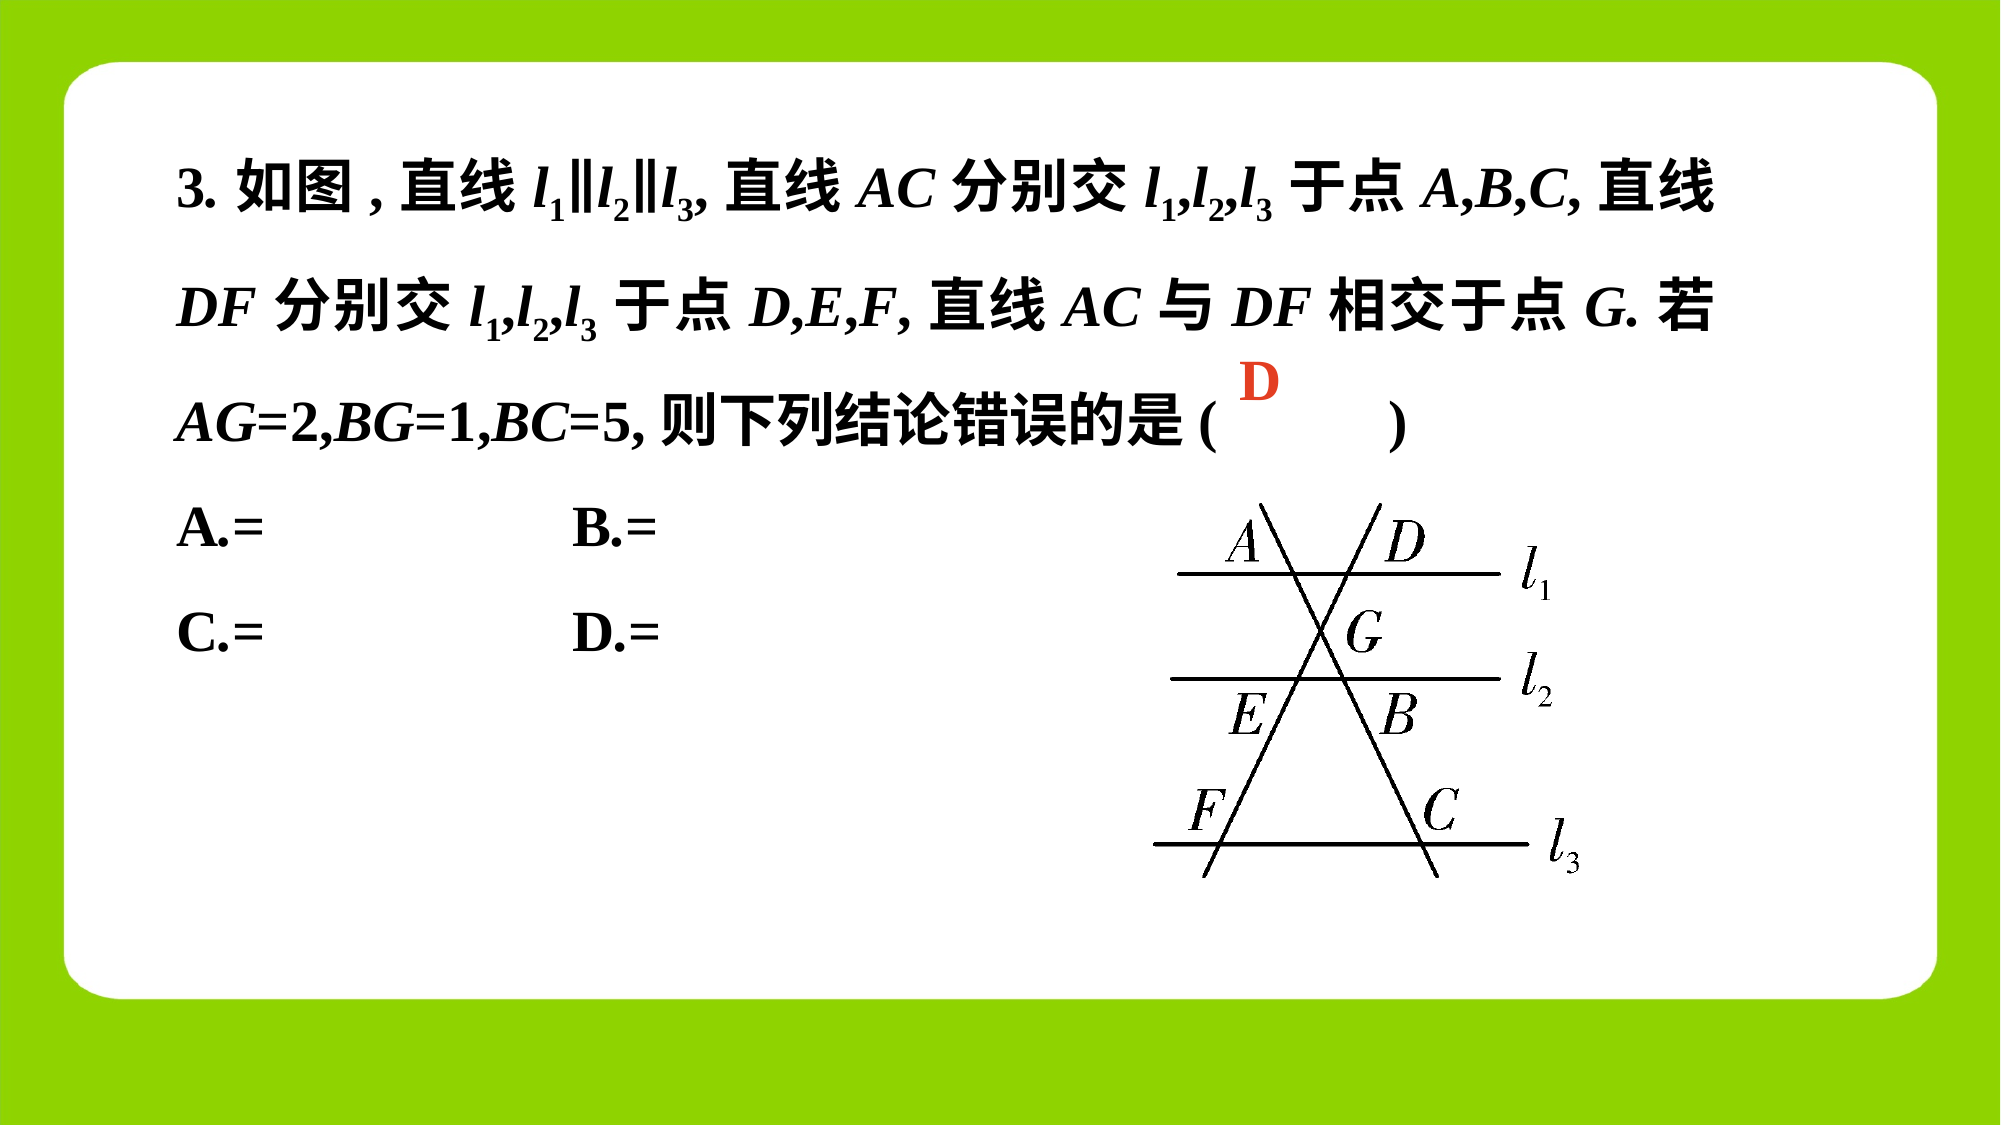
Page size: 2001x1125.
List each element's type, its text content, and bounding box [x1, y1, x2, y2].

text_box D [1224, 334, 1308, 420]
picture [0, 0, 2001, 1125]
